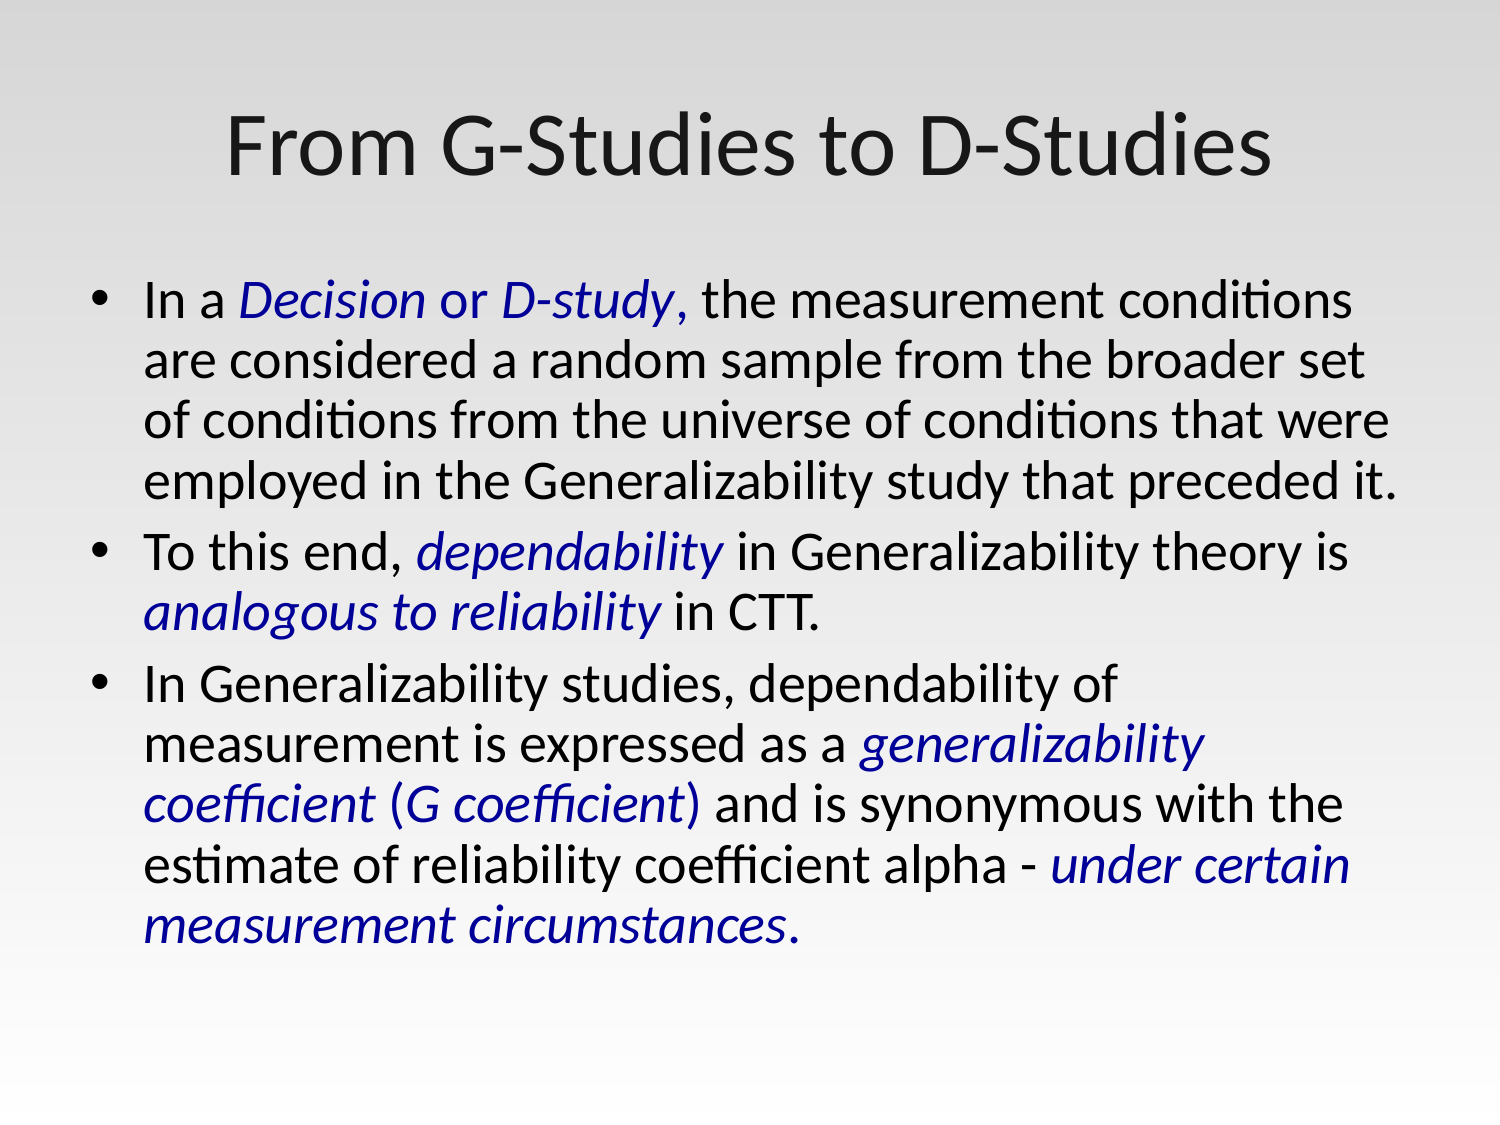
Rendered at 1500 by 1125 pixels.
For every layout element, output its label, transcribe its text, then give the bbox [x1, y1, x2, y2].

list In a Decision or D-study, the measurement conditions are considered a random sample from the broader set of conditions from the universe of conditions that were employed in the Generalizability study that preceded it. To this end, dependability in Generalizability theory is analogous to reliability in CTT. In Generalizability studies, dependability of measurement is expressed as a generalizability coefficient (G coefficient) and is synonymous with the estimate of reliability coefficient alpha - under certain measurement circumstances. [75, 262, 1425, 1005]
title From G-Studies to D-Studies [75, 45, 1425, 233]
